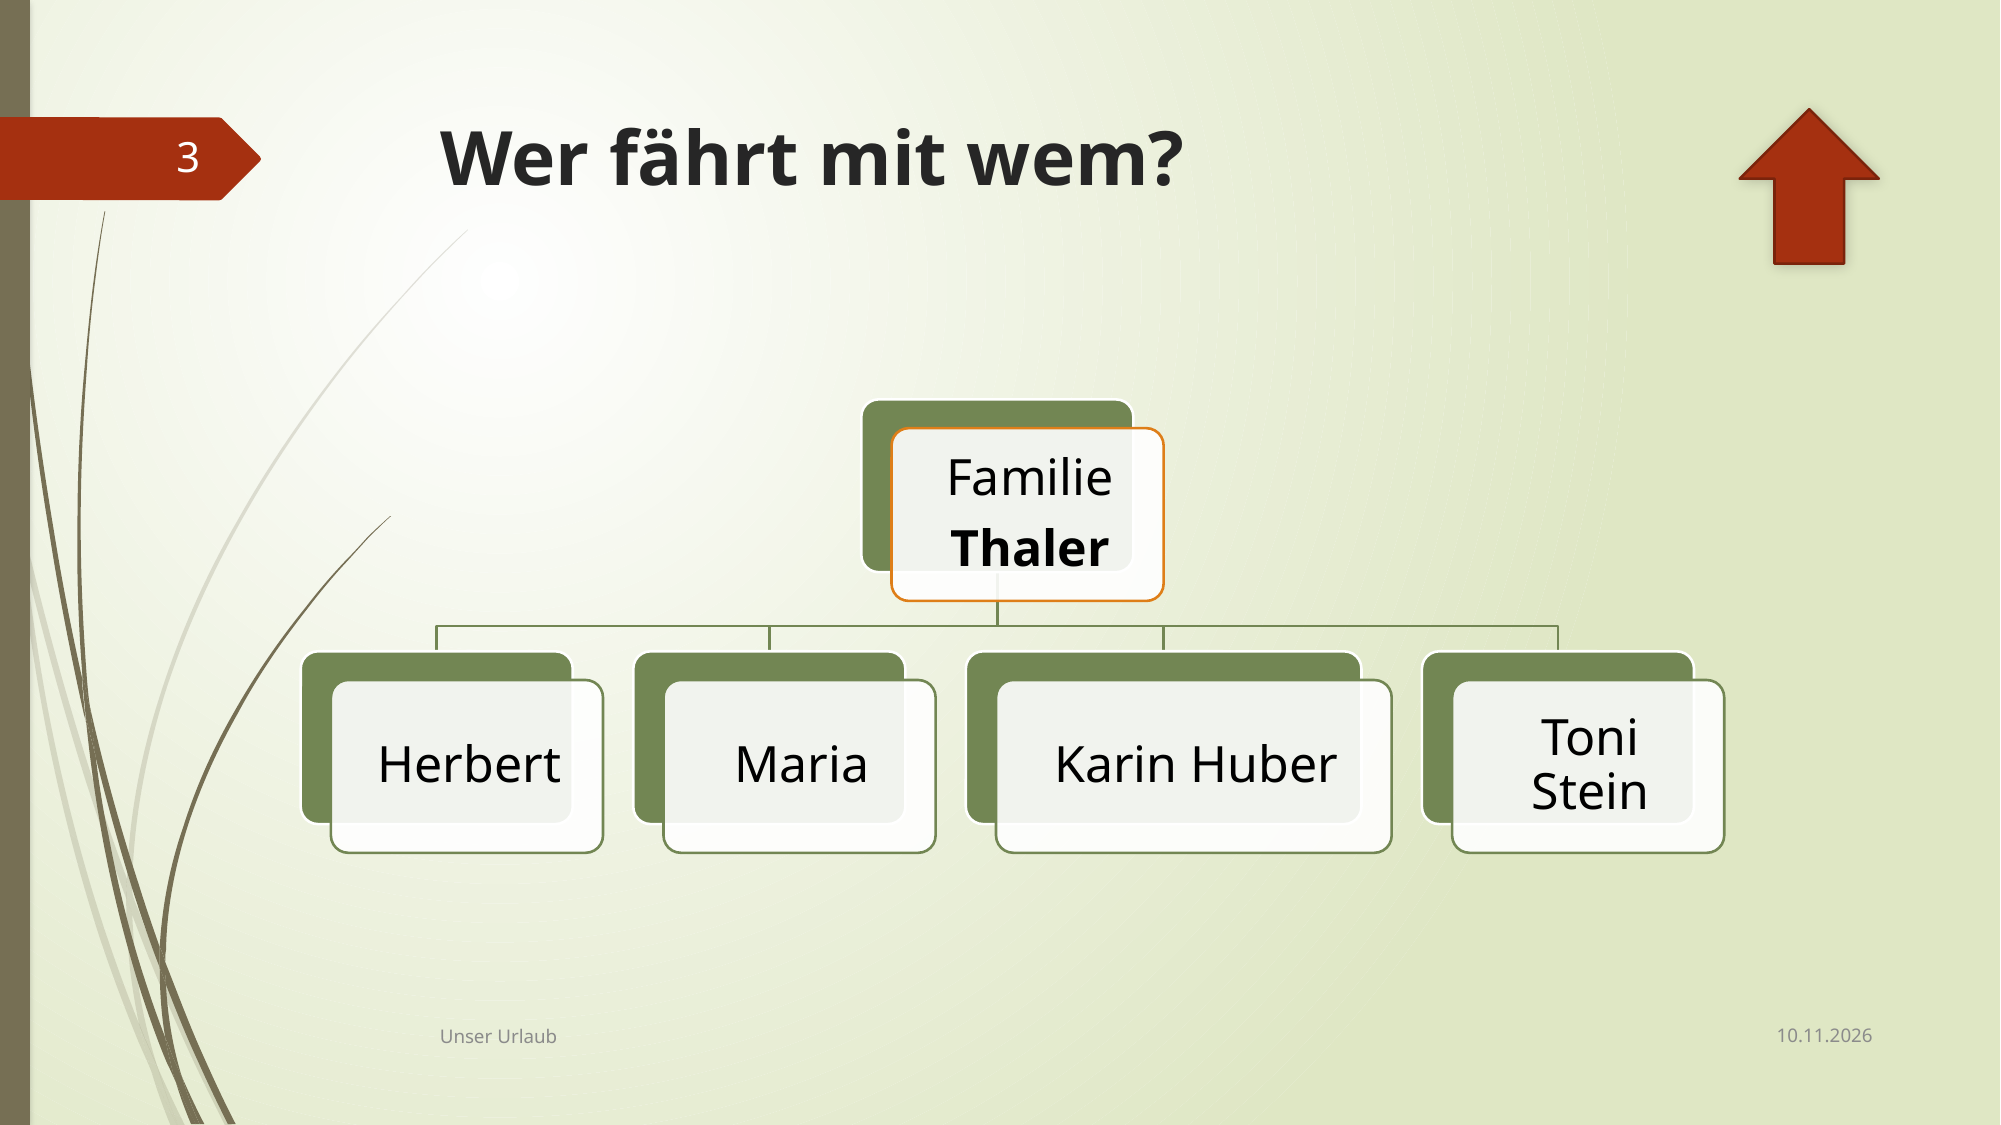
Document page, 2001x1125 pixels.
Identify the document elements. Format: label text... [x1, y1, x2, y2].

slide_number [1699, 1005, 1888, 1067]
footer Unser Urlaub [424, 1006, 1675, 1067]
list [299, 254, 1726, 998]
title Wer fährt mit wem? [425, 102, 1888, 313]
slide_number 3 [87, 129, 216, 190]
